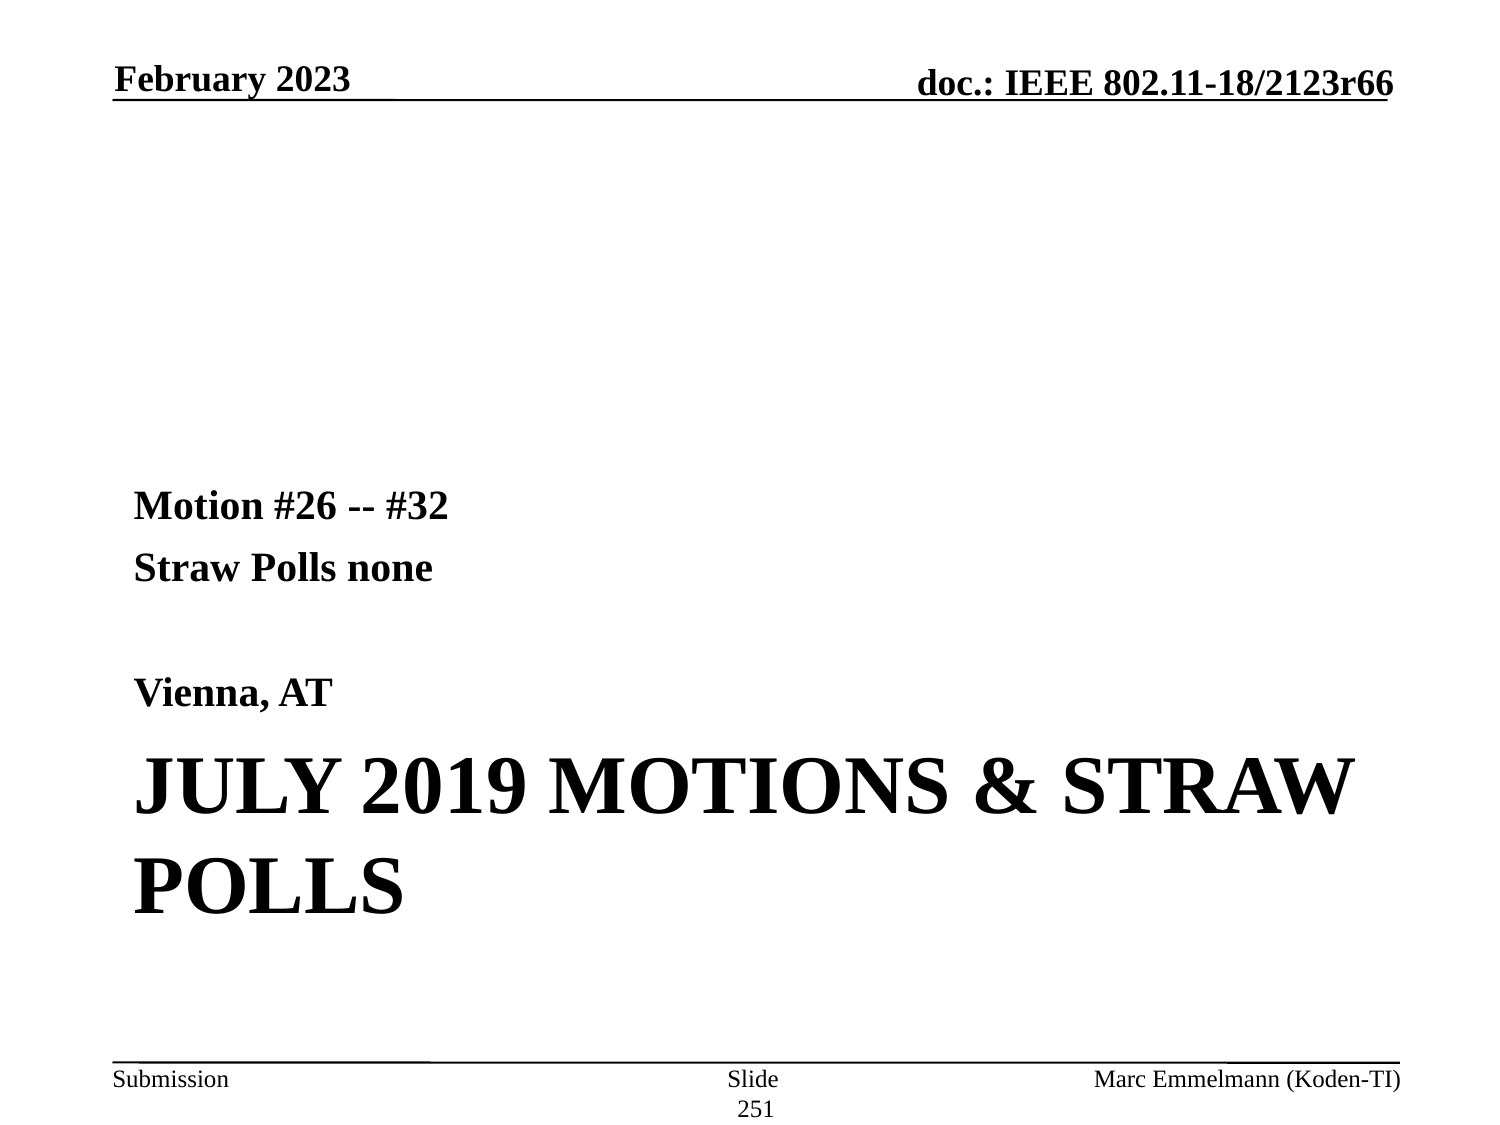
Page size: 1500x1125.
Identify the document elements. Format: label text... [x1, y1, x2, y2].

list Motion #26 -- #32 Straw Polls none Vienna, AT [118, 476, 1394, 724]
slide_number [114, 54, 423, 100]
title July 2019 Motions & Straw Polls [118, 724, 1394, 947]
footer Marc Emmelmann (Koden-TI) [878, 1061, 1402, 1093]
slide_number Slide 251 [712, 1061, 800, 1123]
